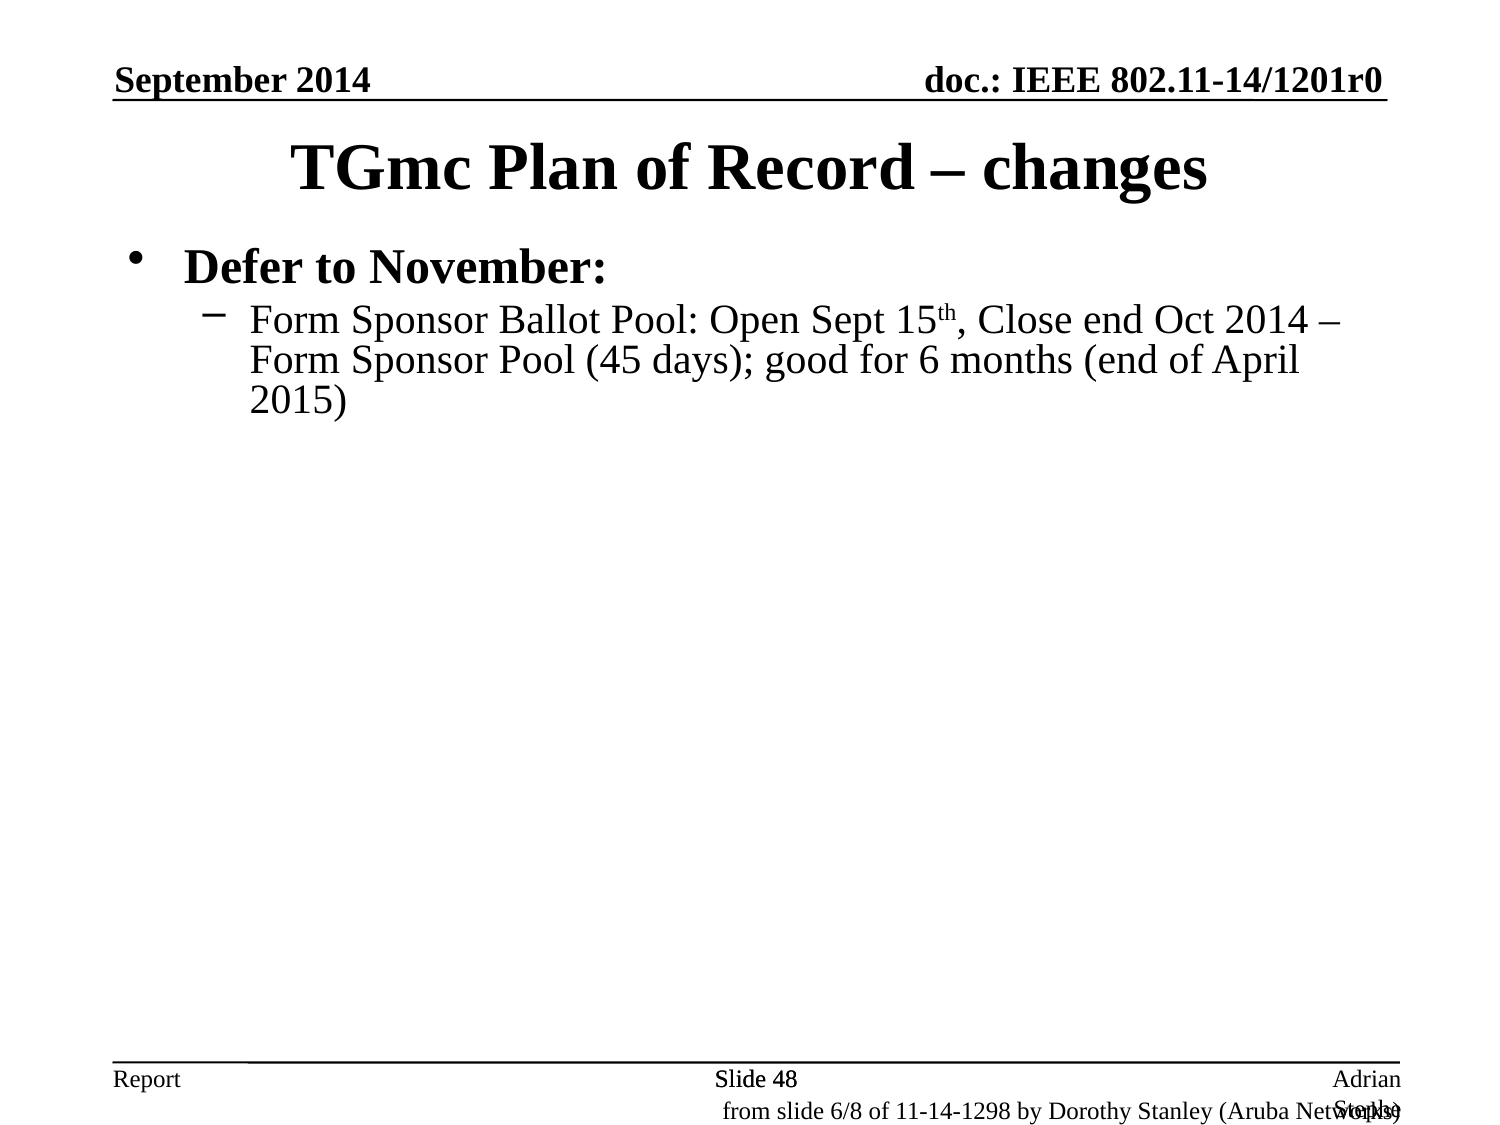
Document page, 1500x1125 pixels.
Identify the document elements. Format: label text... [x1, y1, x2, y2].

text_box from slide 6/8 of 11-14-1298 by Dorothy Stanley (Aruba Networks) [343, 1087, 1417, 1125]
text_box Slide 48 [675, 1062, 838, 1087]
list Defer to November: Form Sponsor Ballot Pool: Open Sept 15th, Close end Oct 2014 – Form Sponsor Pool (45 days); good for 6 months (end of April 2015) [112, 237, 1388, 1038]
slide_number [114, 54, 374, 101]
title TGmc Plan of Record – changes [112, 75, 1388, 237]
footer Adrian Stephens, Intel Corporation [1324, 1061, 1402, 1087]
